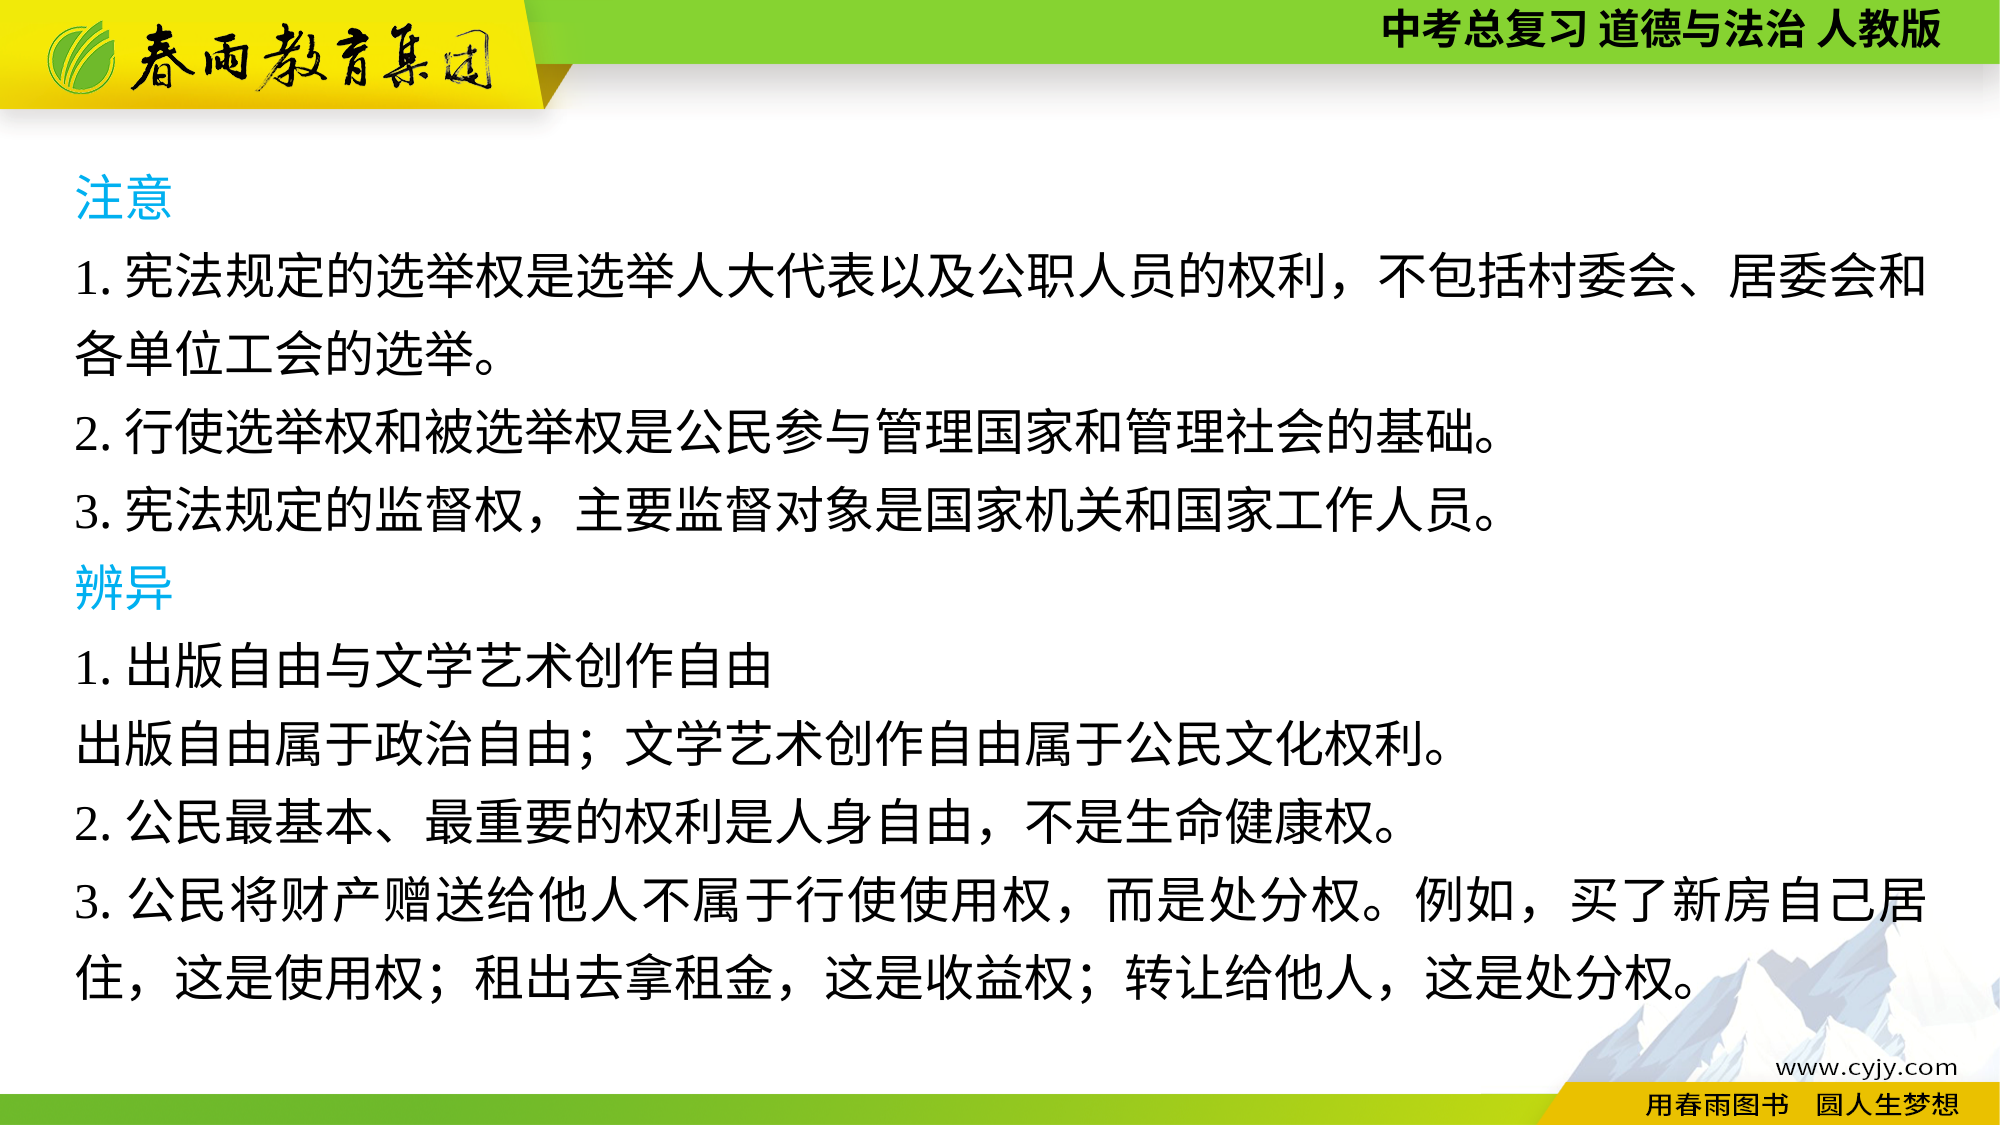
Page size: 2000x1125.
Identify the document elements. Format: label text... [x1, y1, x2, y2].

list 注意 1.宪法规定的选举权是选举人大代表以及公职人员的权利，不包括村委会、居委会和各单位工会的选举。 2.行使选举权和被选举权是公民参与管理国家和管理社会的基础。 3.宪法规定的监督权，主要监督对象是国家机关和国家工作人员。 辨异 1.出版自由与文学艺术创作自由 出版自由属于政治自由；文学艺术创作自由属于公民文化权利。 2.公民最基本、最重要的权利是人身自由，不是生命健康权。 3.公民将财产赠送给他人不属于行使使用权，而是处分权。例如，买了新房自己居住，这是使用权；租出去拿租金，这是收益权；转让给他人，这是处分权。 [59, 141, 1944, 1015]
picture [0, 0, 2000, 1125]
